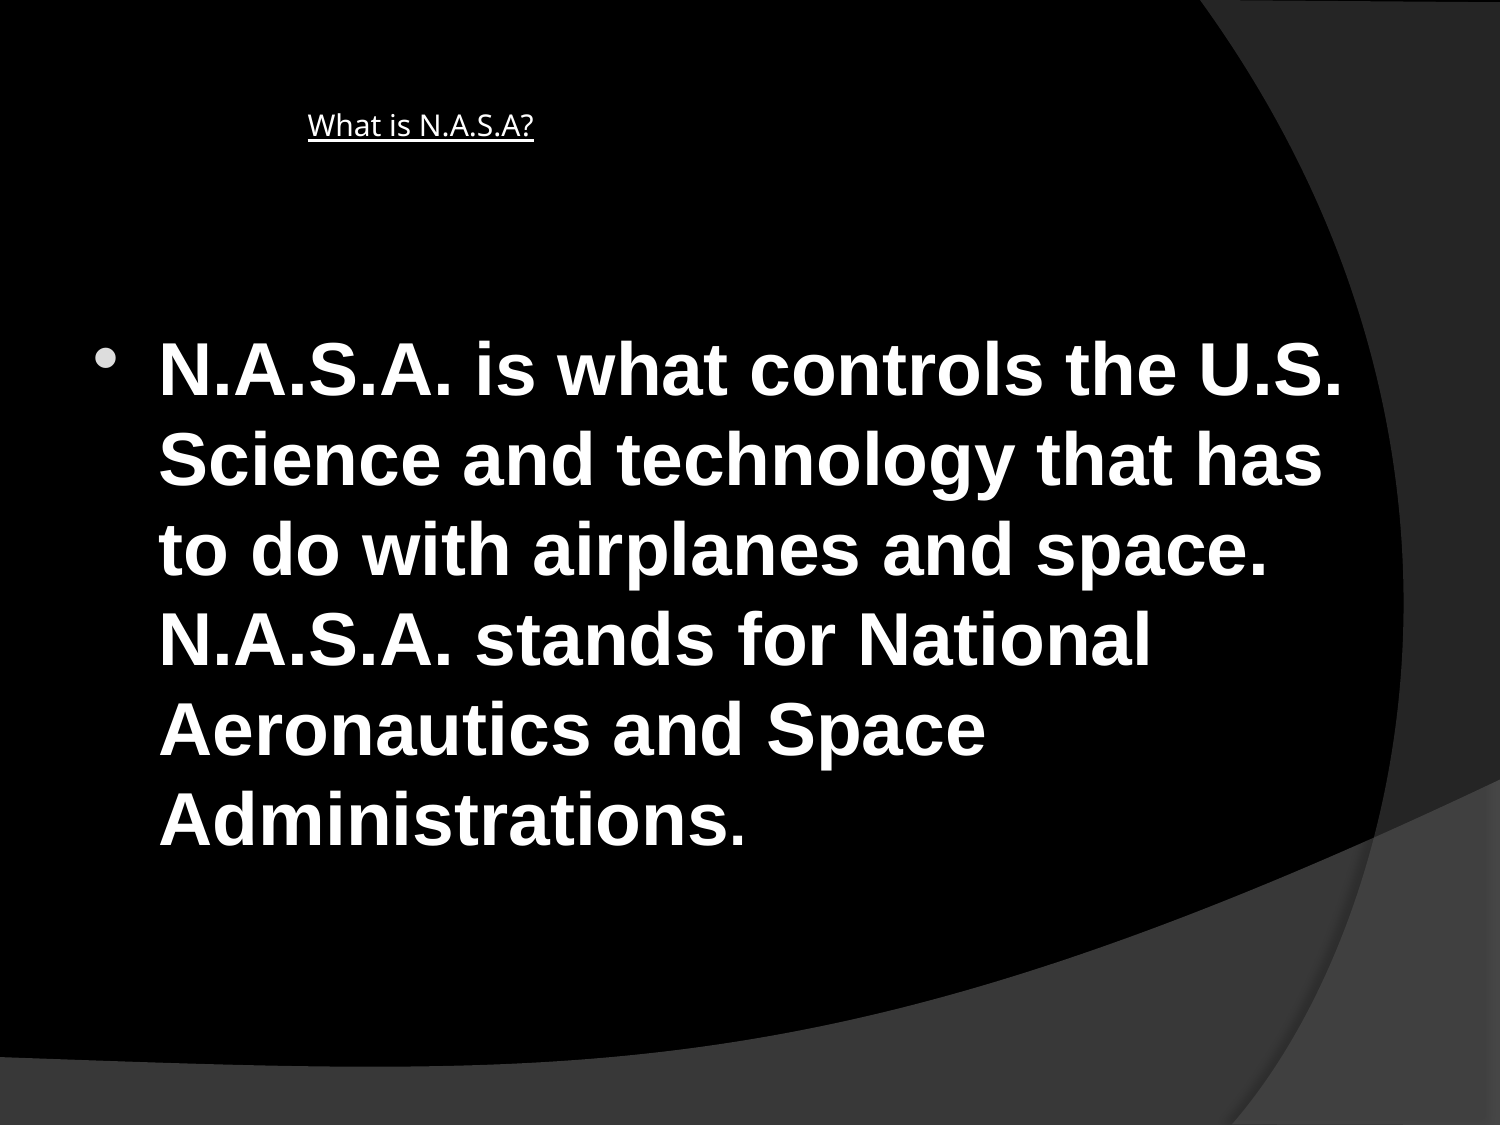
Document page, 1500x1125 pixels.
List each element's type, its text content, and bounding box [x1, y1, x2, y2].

list N.A.S.A. is what controls the U.S. Science and technology that has to do with airplanes and space. N.A.S.A. stands for National Aeronautics and Space Administrations. [75, 312, 1425, 1080]
title What is N.A.S.A? [300, 62, 1038, 188]
